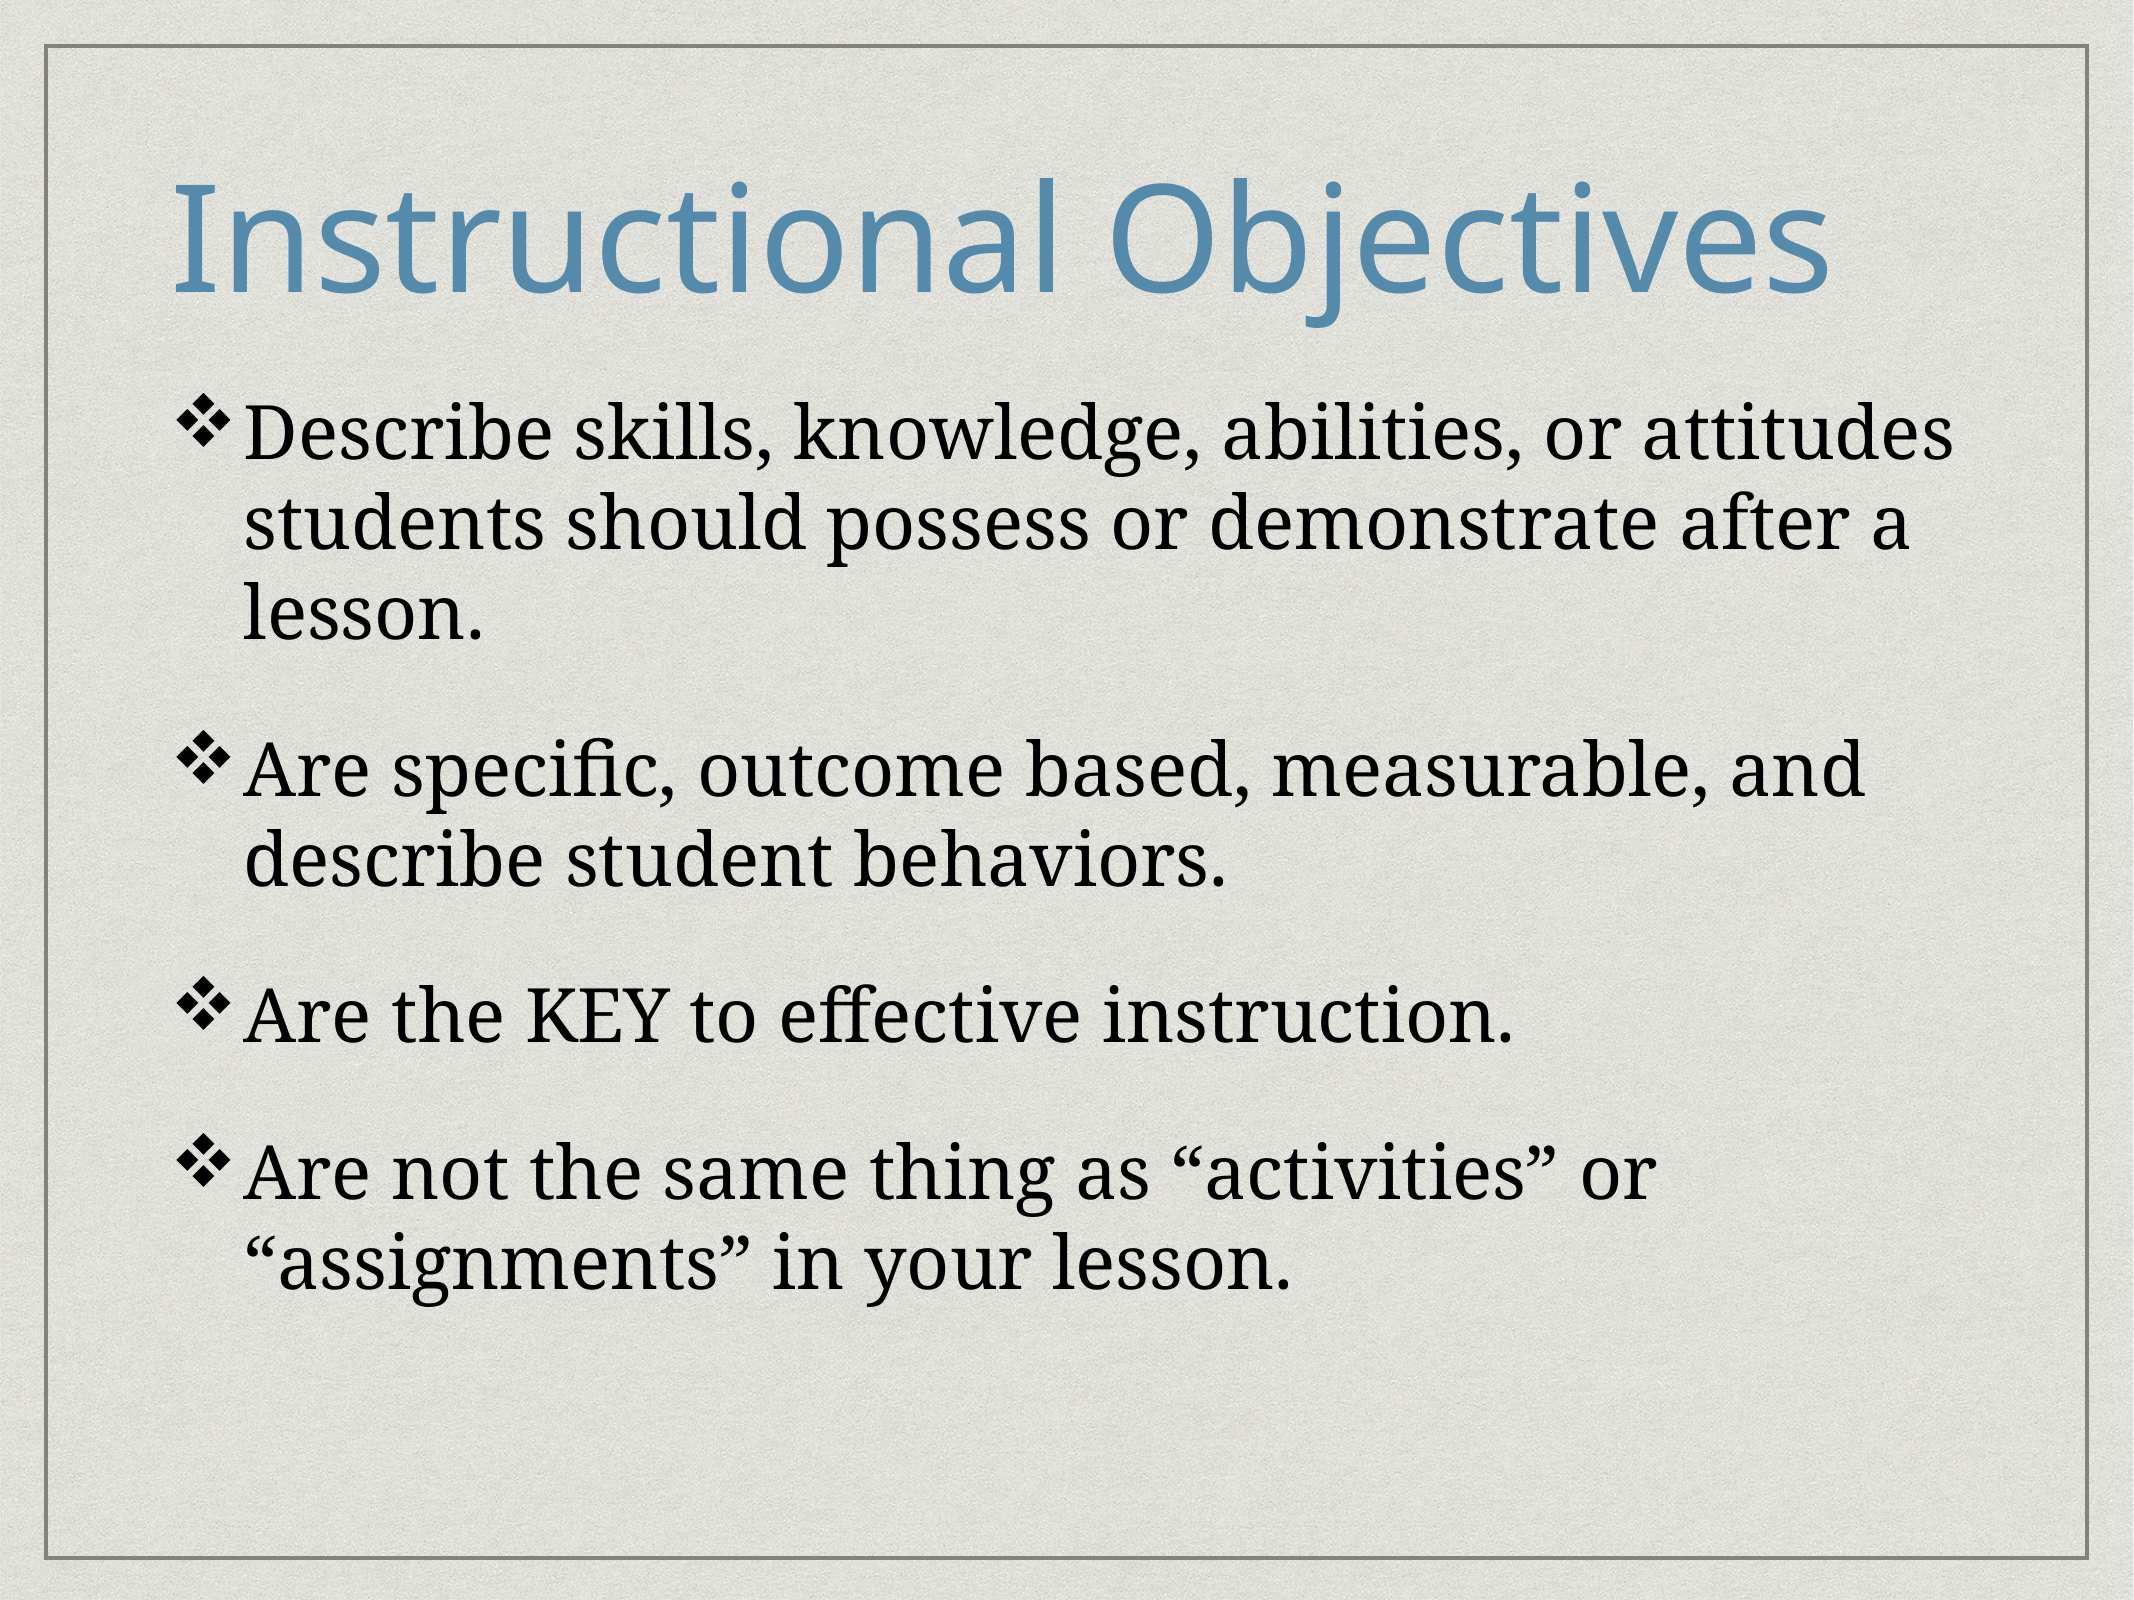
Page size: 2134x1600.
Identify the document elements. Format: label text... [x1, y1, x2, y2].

list Describe skills, knowledge, abilities, or attitudes students should possess or demonstrate after a lesson. Are specific, outcome based, measurable, and describe student behaviors. Are the KEY to effective instruction. Are not the same thing as “activities” or “assignments” in your lesson. [170, 453, 1963, 1393]
title Instructional Objectives [170, 43, 1963, 445]
picture [0, 0, 2134, 1600]
